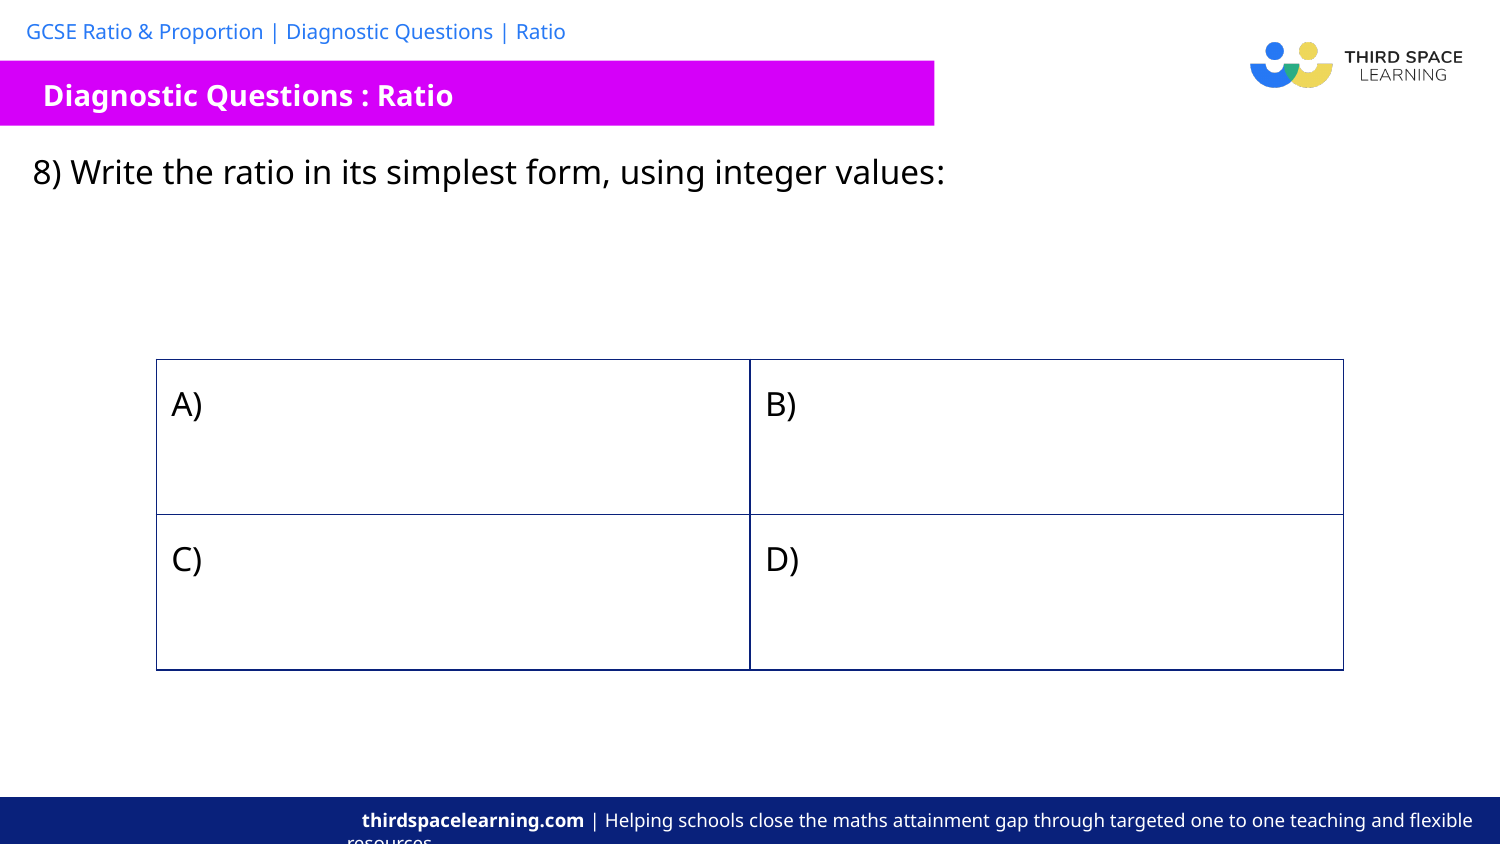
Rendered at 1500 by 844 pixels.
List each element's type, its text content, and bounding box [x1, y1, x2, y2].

text_box Diagnostic Questions : Ratio [27, 61, 778, 127]
picture [1250, 33, 1465, 99]
